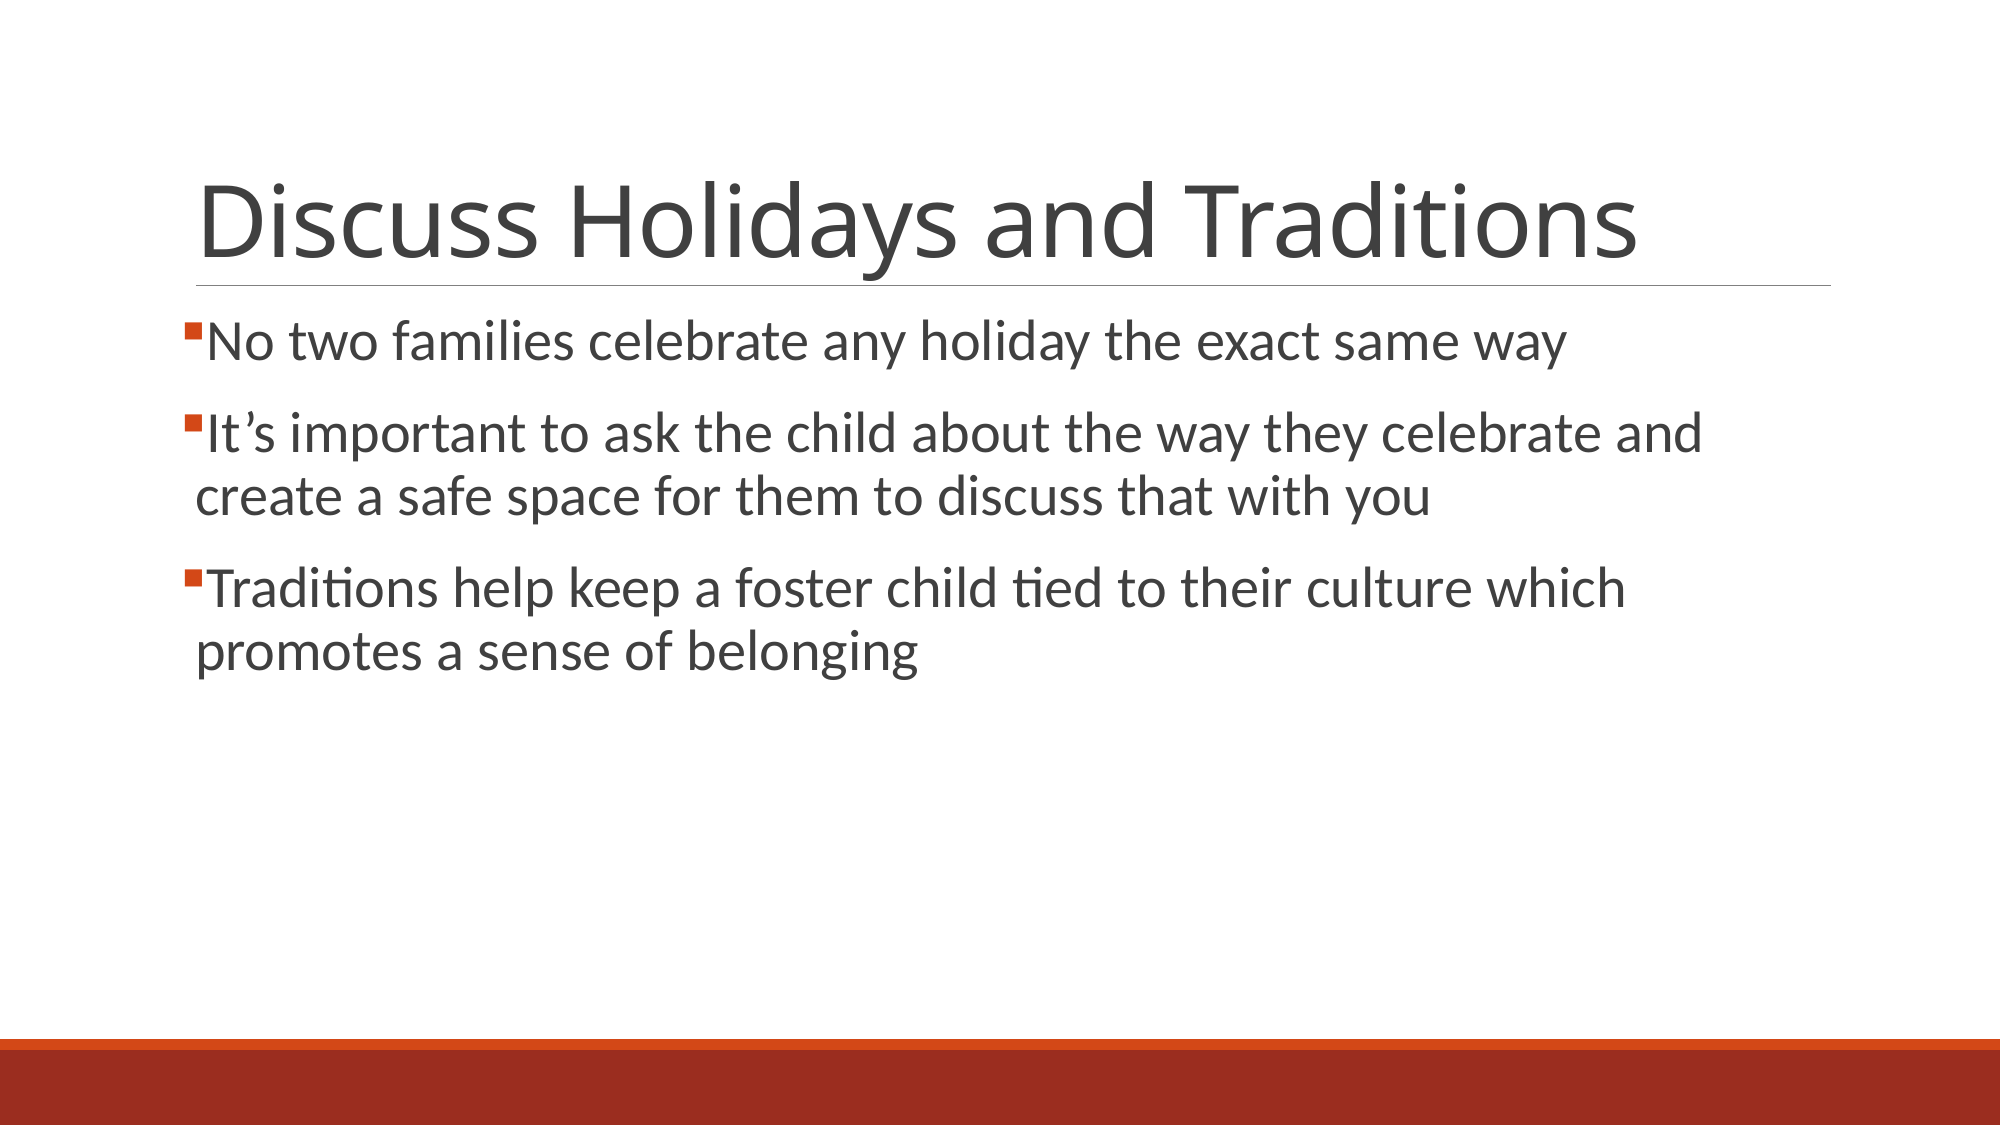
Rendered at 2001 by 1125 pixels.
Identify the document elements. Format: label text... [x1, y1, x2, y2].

title Discuss Holidays and Traditions [180, 47, 1830, 285]
list No two families celebrate any holiday the exact same way It’s important to ask the child about the way they celebrate and create a safe space for them to discuss that with you Traditions help keep a foster child tied to their culture which promotes a sense of belonging [180, 302, 1830, 963]
